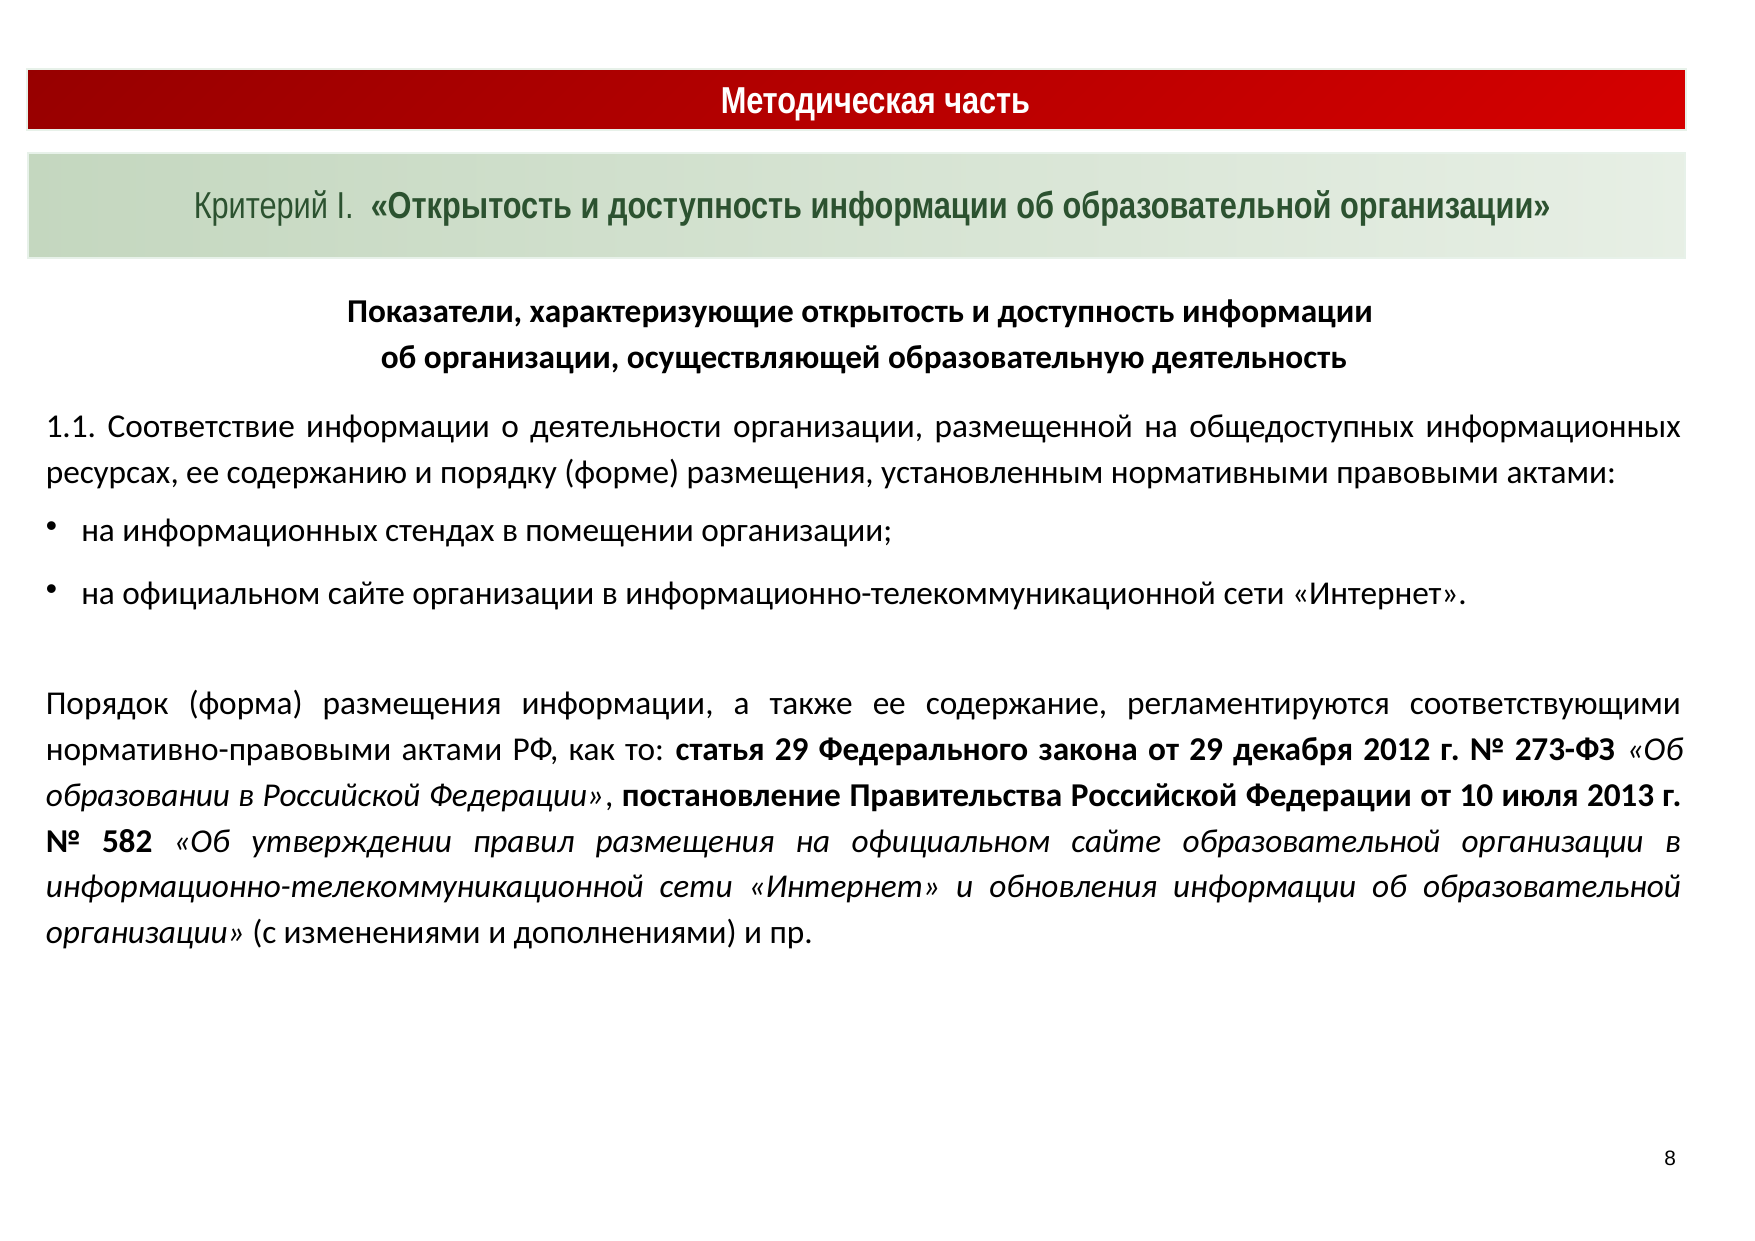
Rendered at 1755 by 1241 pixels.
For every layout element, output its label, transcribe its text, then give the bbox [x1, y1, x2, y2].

text_box <номер> [1283, 1136, 1693, 1223]
text_box Показатели, характеризующие открытость и доступность информации об организации, осуществляющей образовательную деятельность 1.1. Соответствие информации о деятельности организации, размещенной на общедоступных информационных ресурсах, ее содержанию и порядку (форме) размещения, установленным нормативными правовыми актами: на информационных стендах в помещении организации; на официальном сайте организации в информационно-телекоммуникационной сети «Интернет». Порядок (форма) размещения информации, а также ее содержание, регламентируются соответствующими нормативно-правовыми актами РФ, как то: статья 29 Федерального закона от 29 декабря 2012 г. № 273-ФЗ «Об образовании в Российской Федерации», постановление Правительства Российской Федерации от 10 июля 2013 г. № 582 «Об утверждении правил размещения на официальном сайте образовательной организации в информационно-телекоммуникационной сети «Интернет» и обновления информации об образовательной организации» (с изменениями и дополнениями) и пр. [31, 275, 1699, 1106]
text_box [26, 68, 1687, 130]
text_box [27, 153, 1685, 259]
